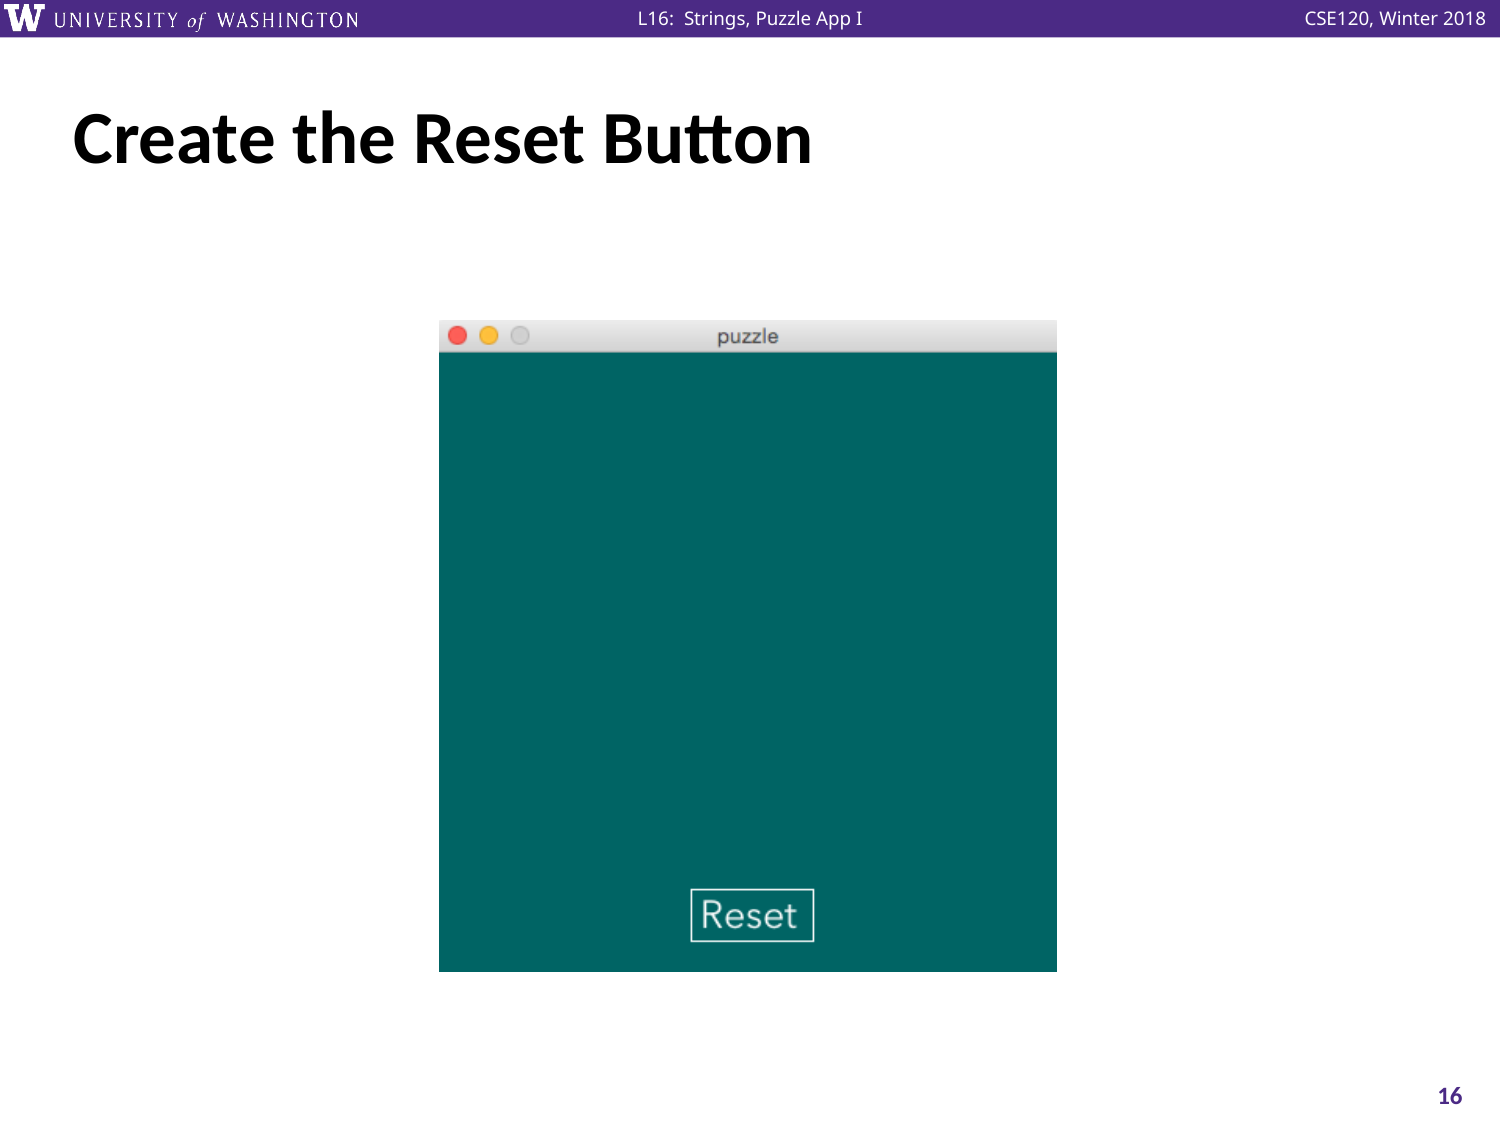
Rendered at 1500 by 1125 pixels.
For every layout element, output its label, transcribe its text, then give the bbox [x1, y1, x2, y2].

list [439, 320, 1057, 973]
title Create the Reset Button [58, 71, 1438, 197]
picture [4, 4, 358, 32]
slide_number 16 [1400, 1065, 1500, 1125]
